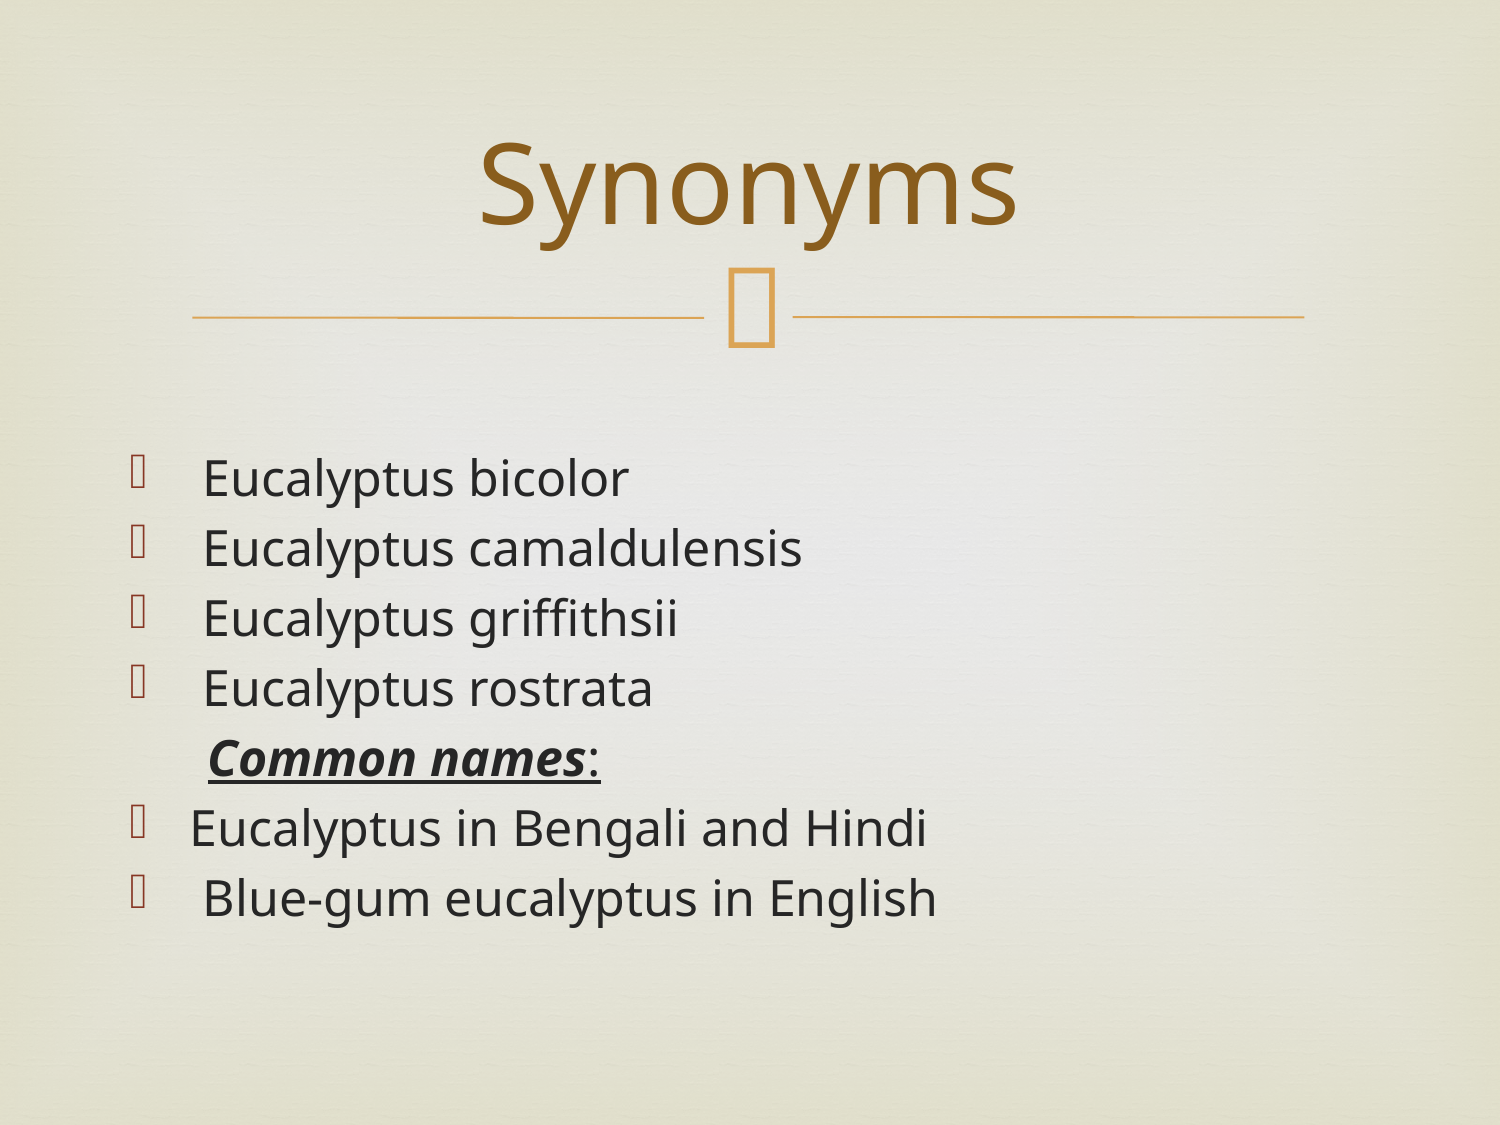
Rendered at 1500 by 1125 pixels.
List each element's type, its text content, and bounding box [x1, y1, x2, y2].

title Synonyms [112, 93, 1386, 267]
list Eucalyptus bicolor Eucalyptus camaldulensis Eucalyptus griffithsii Eucalyptus rostrata Common names: Eucalyptus in Bengali and Hindi Blue-gum eucalyptus in English [114, 368, 1386, 1100]
